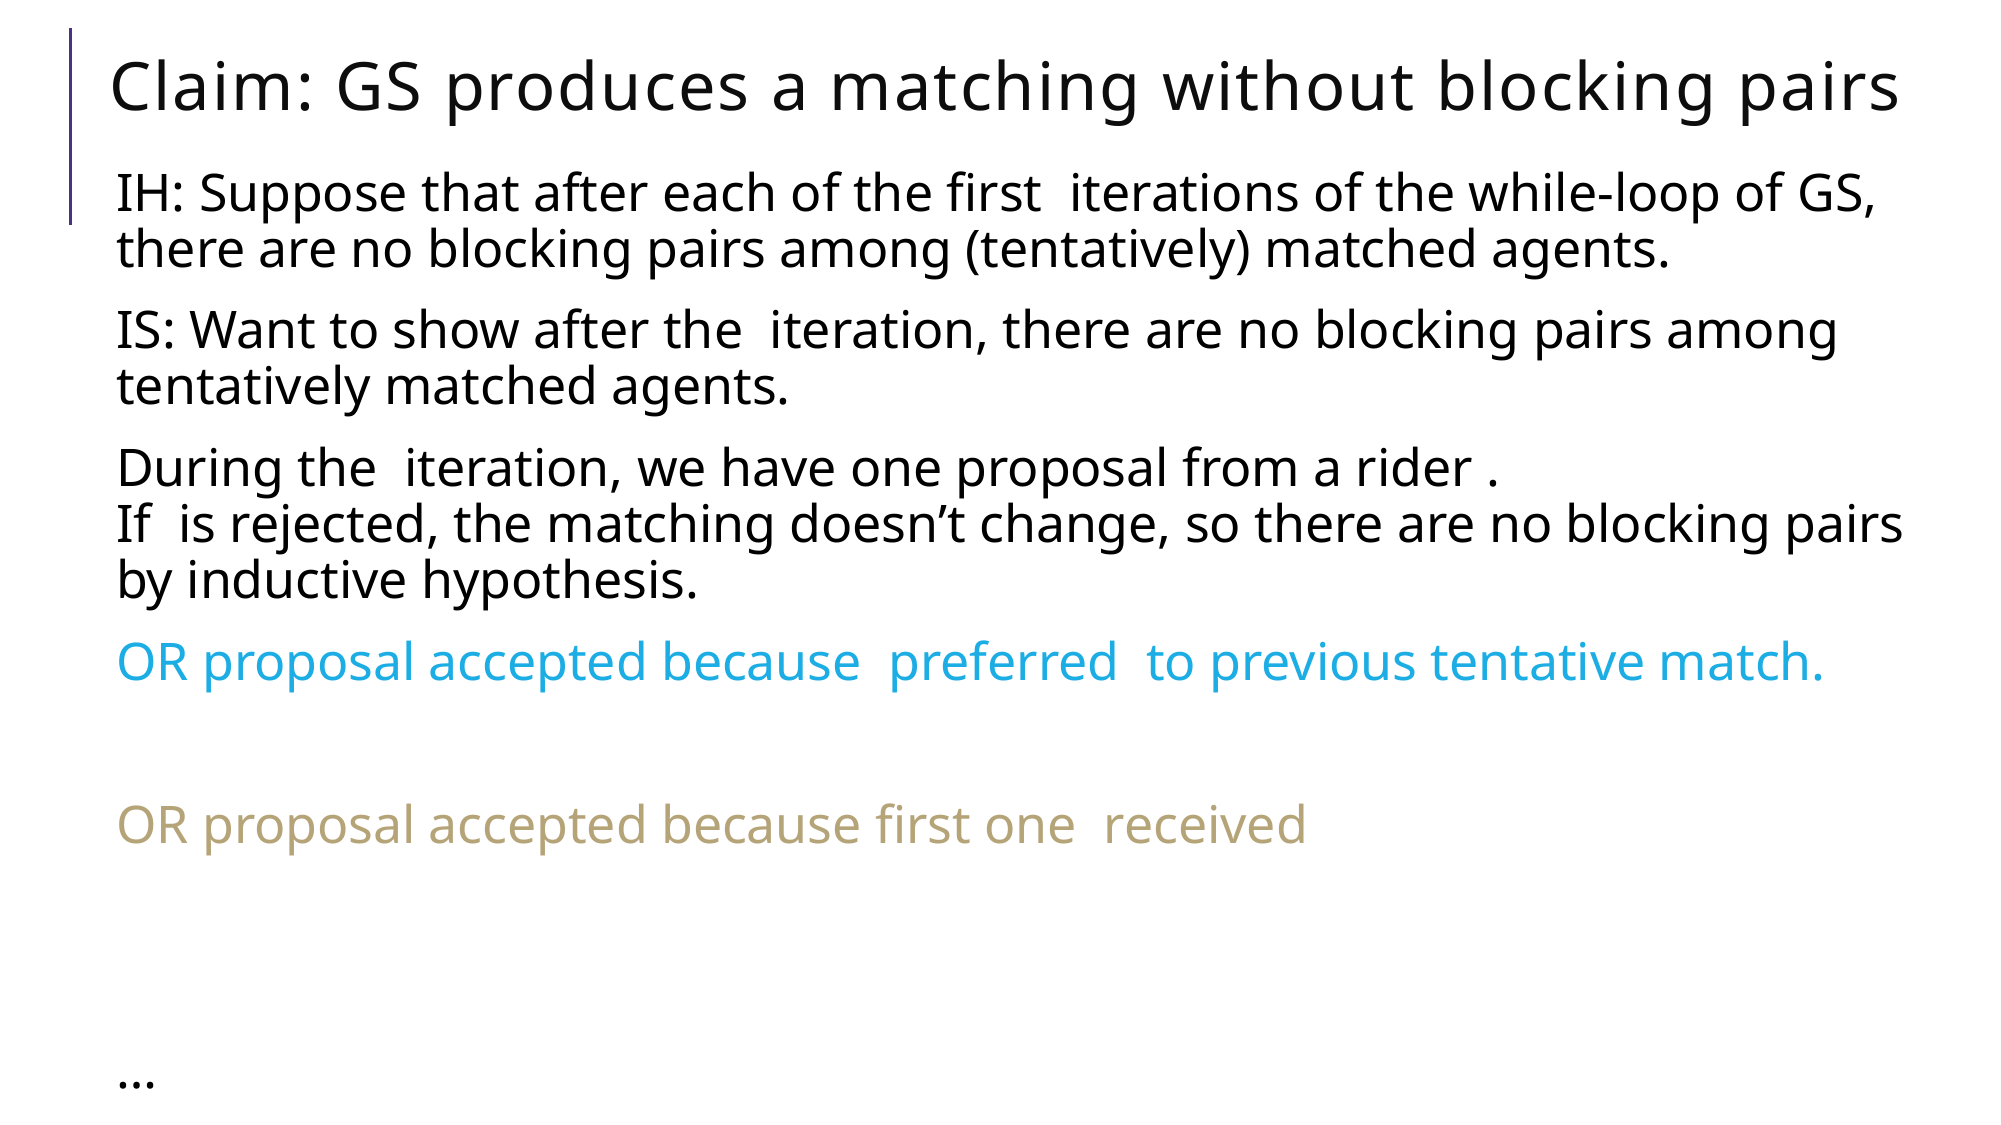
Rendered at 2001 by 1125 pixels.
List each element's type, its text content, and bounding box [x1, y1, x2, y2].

title Claim: GS produces a matching without blocking pairs [94, 43, 1930, 140]
